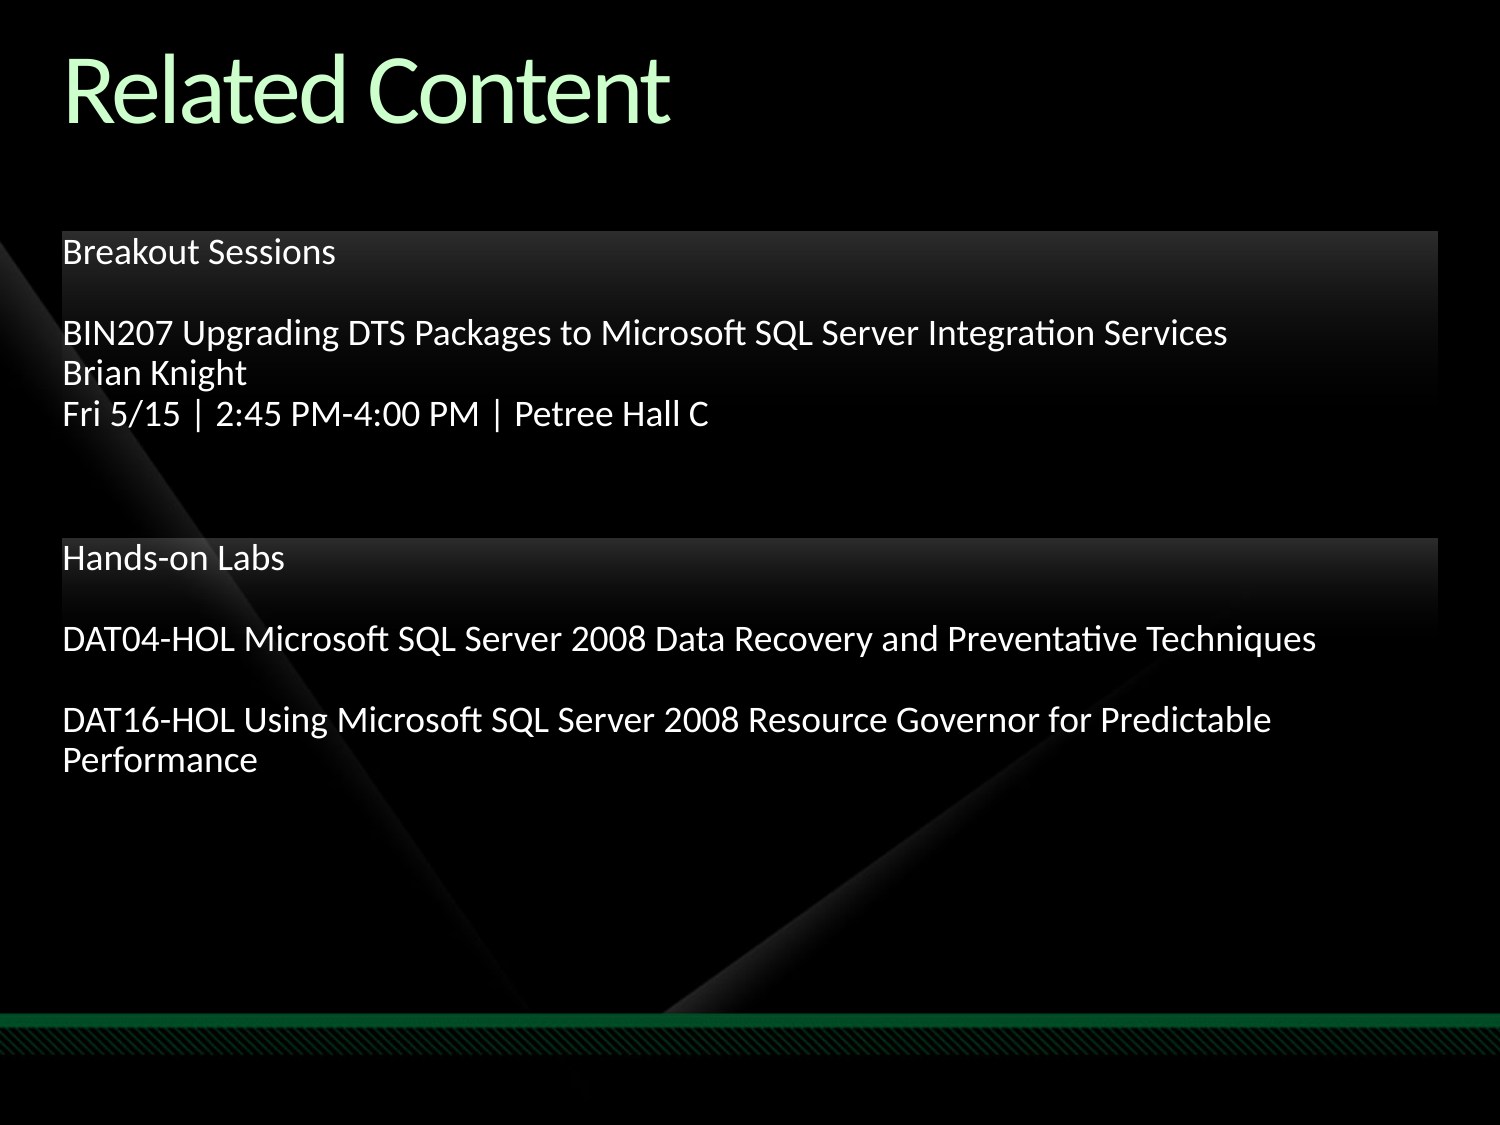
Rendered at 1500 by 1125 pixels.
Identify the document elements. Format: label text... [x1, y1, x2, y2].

list Hands-on Labs DAT04-HOL Microsoft SQL Server 2008 Data Recovery and Preventative Techniques DAT16-HOL Using Microsoft SQL Server 2008 Resource Governor for Predictable Performance [62, 537, 1439, 651]
picture [0, 0, 1500, 1125]
title Related Content [62, 37, 1437, 147]
list Breakout Sessions BIN207 Upgrading DTS Packages to Microsoft SQL Server Integration Services Brian Knight Fri 5/15 | 2:45 PM-4:00 PM | Petree Hall C [62, 231, 1439, 436]
